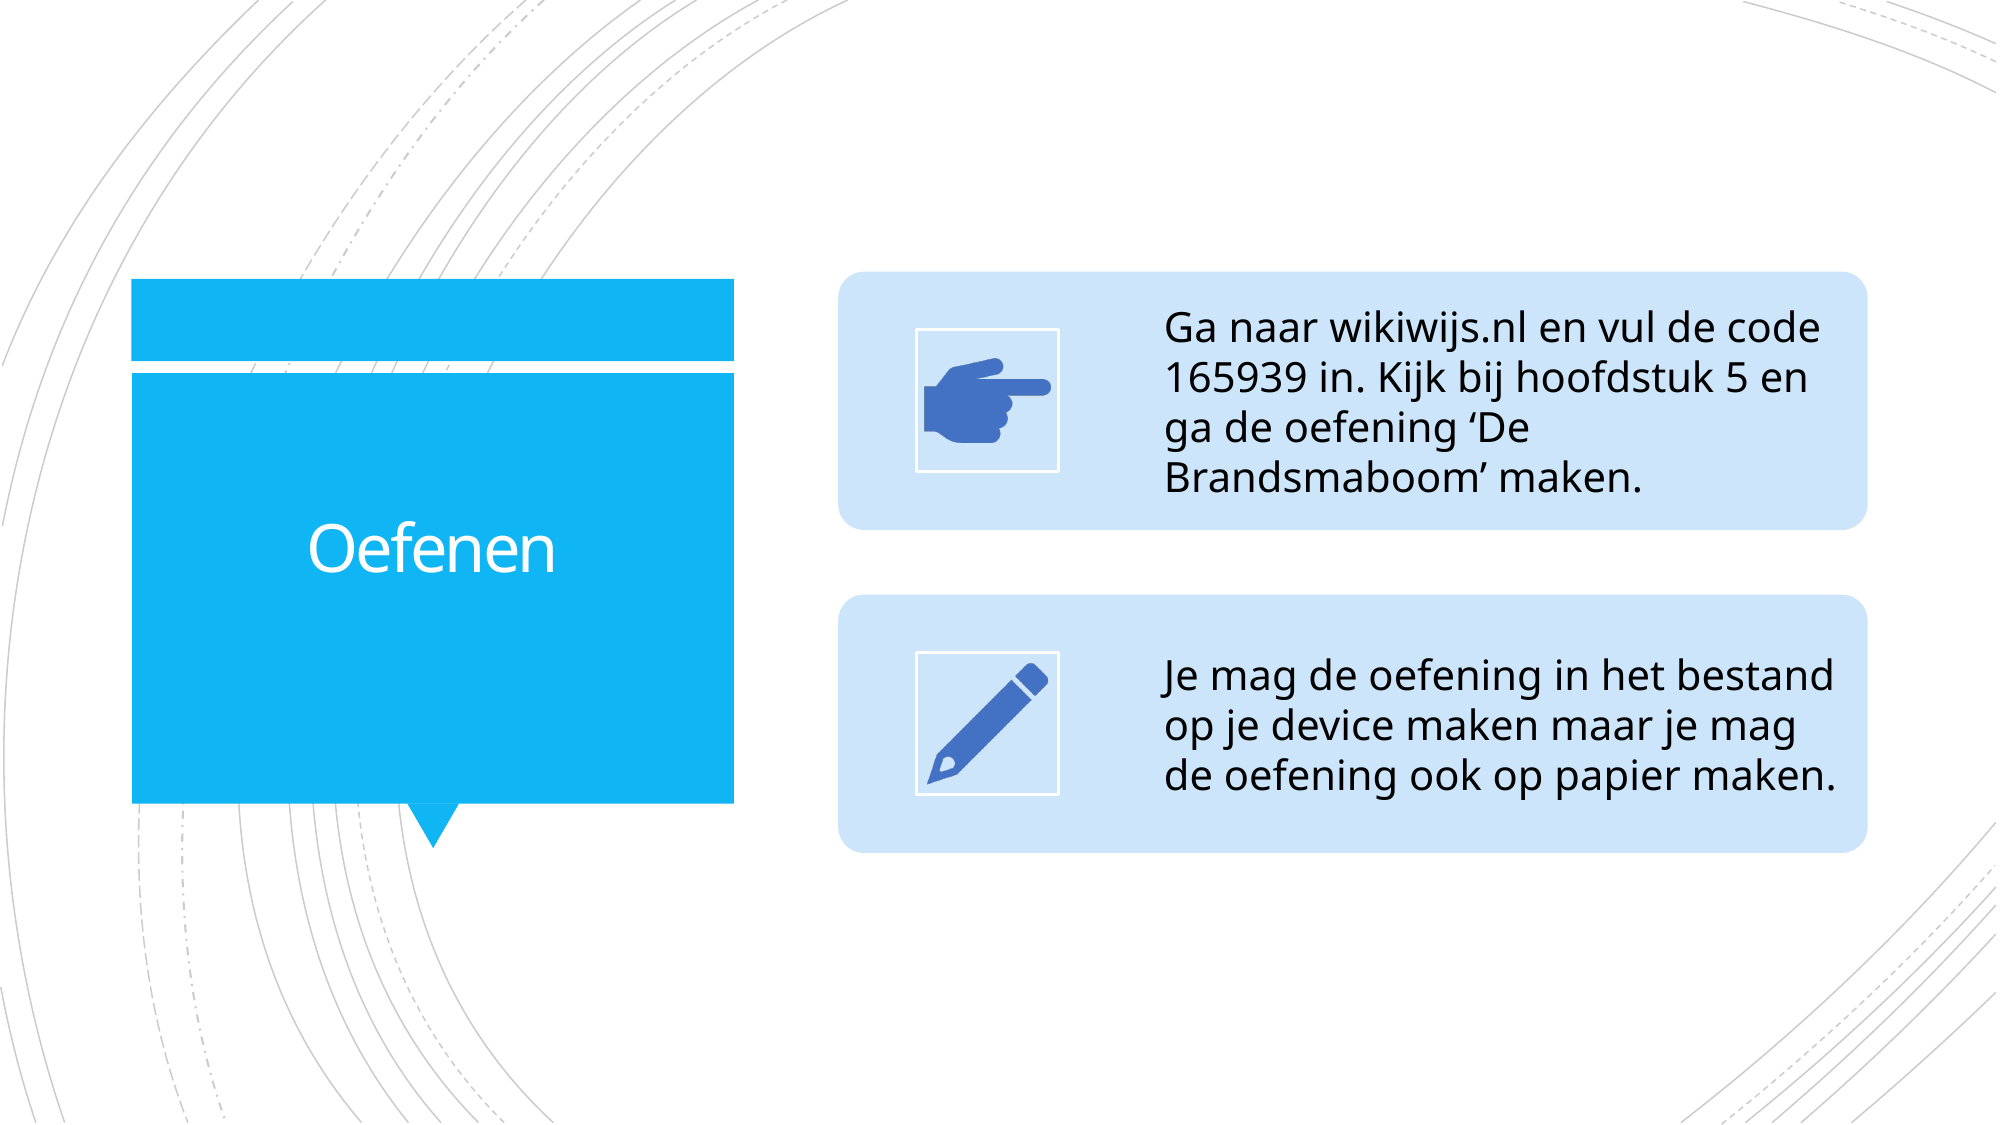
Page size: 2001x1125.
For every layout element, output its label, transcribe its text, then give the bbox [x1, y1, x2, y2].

title Oefenen [145, 385, 721, 587]
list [837, 131, 1868, 994]
